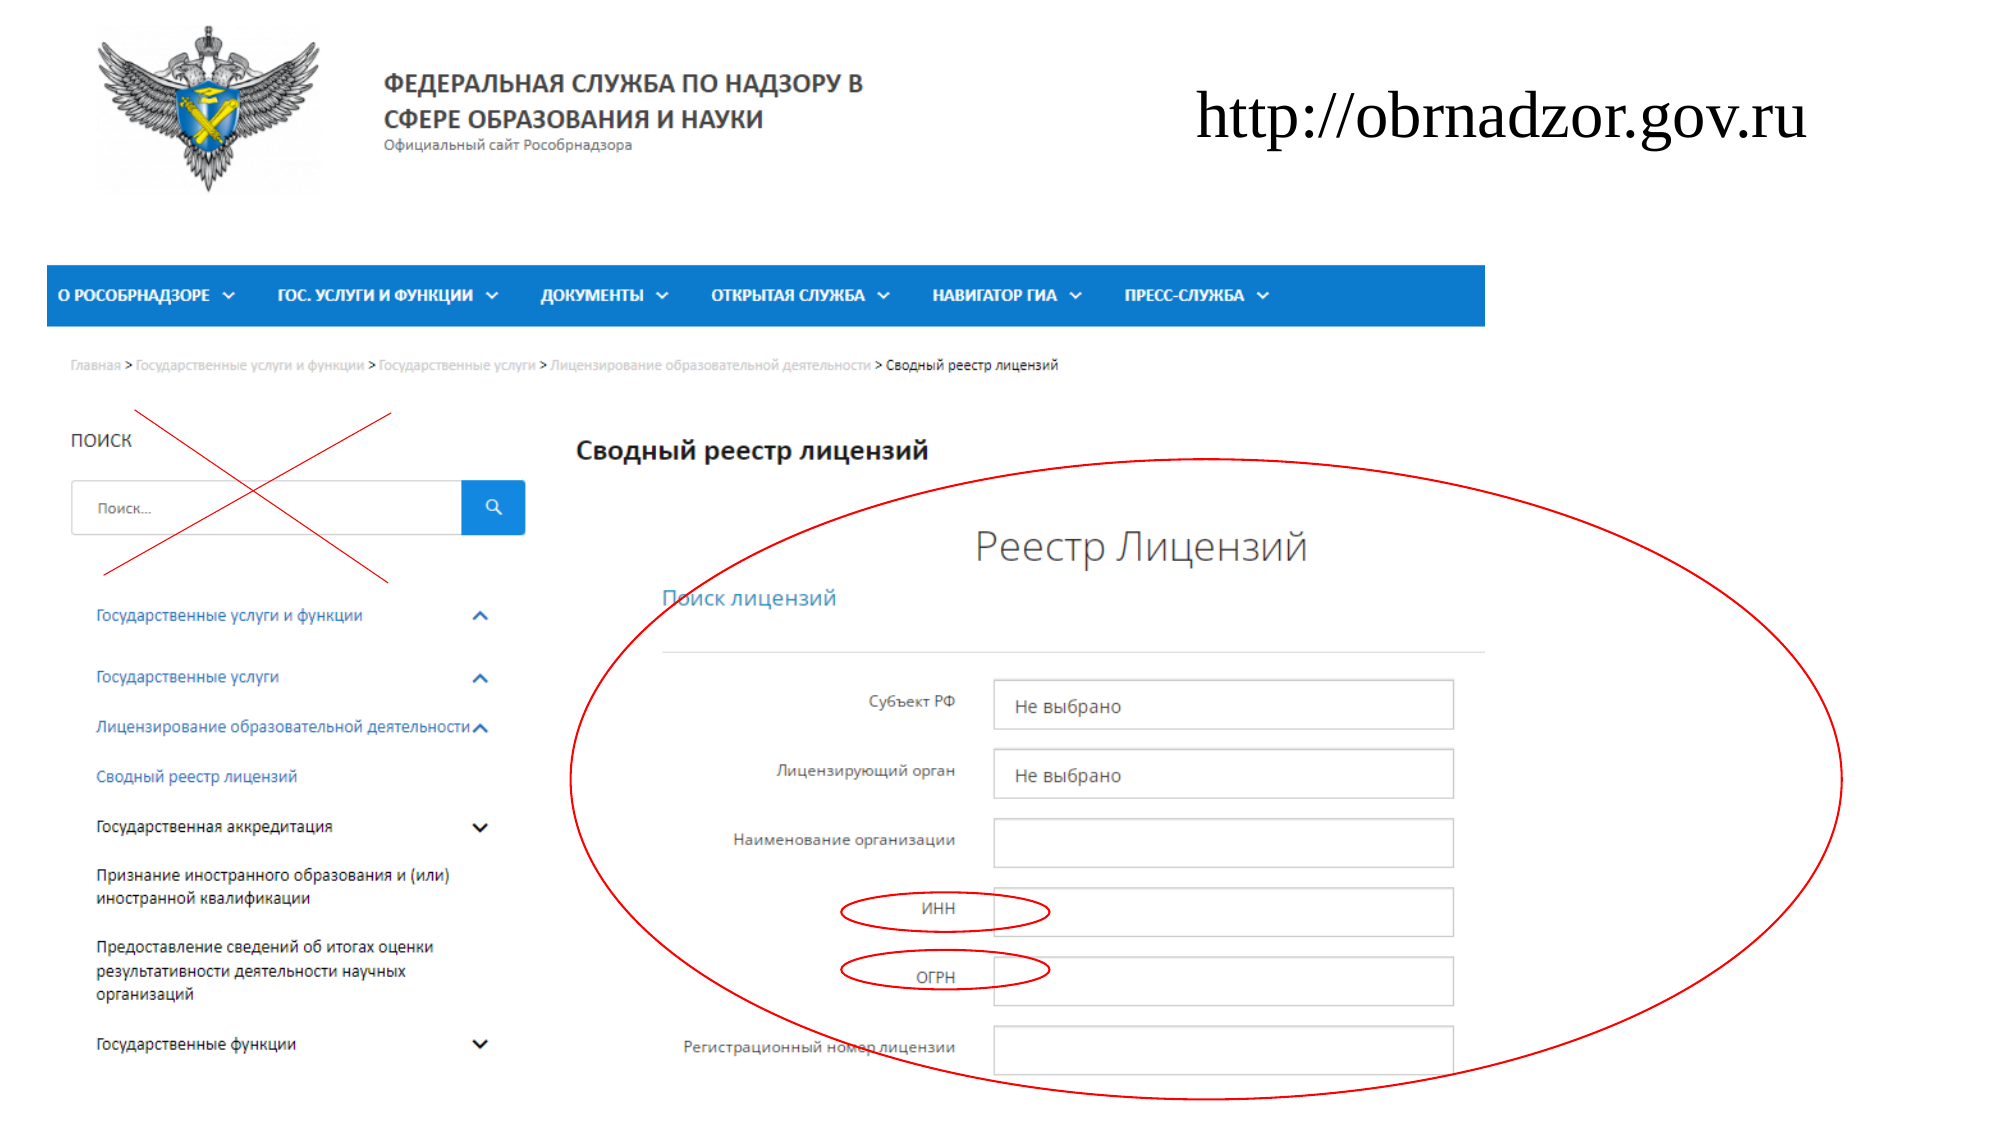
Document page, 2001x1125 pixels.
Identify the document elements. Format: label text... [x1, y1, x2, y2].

text_box [1023, 1087, 1389, 1101]
text_box http://obrnadzor.gov.ru [1485, 63, 1917, 159]
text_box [103, 412, 392, 576]
text_box [1485, 490, 1843, 1069]
picture [47, 0, 1485, 1087]
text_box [134, 576, 389, 583]
